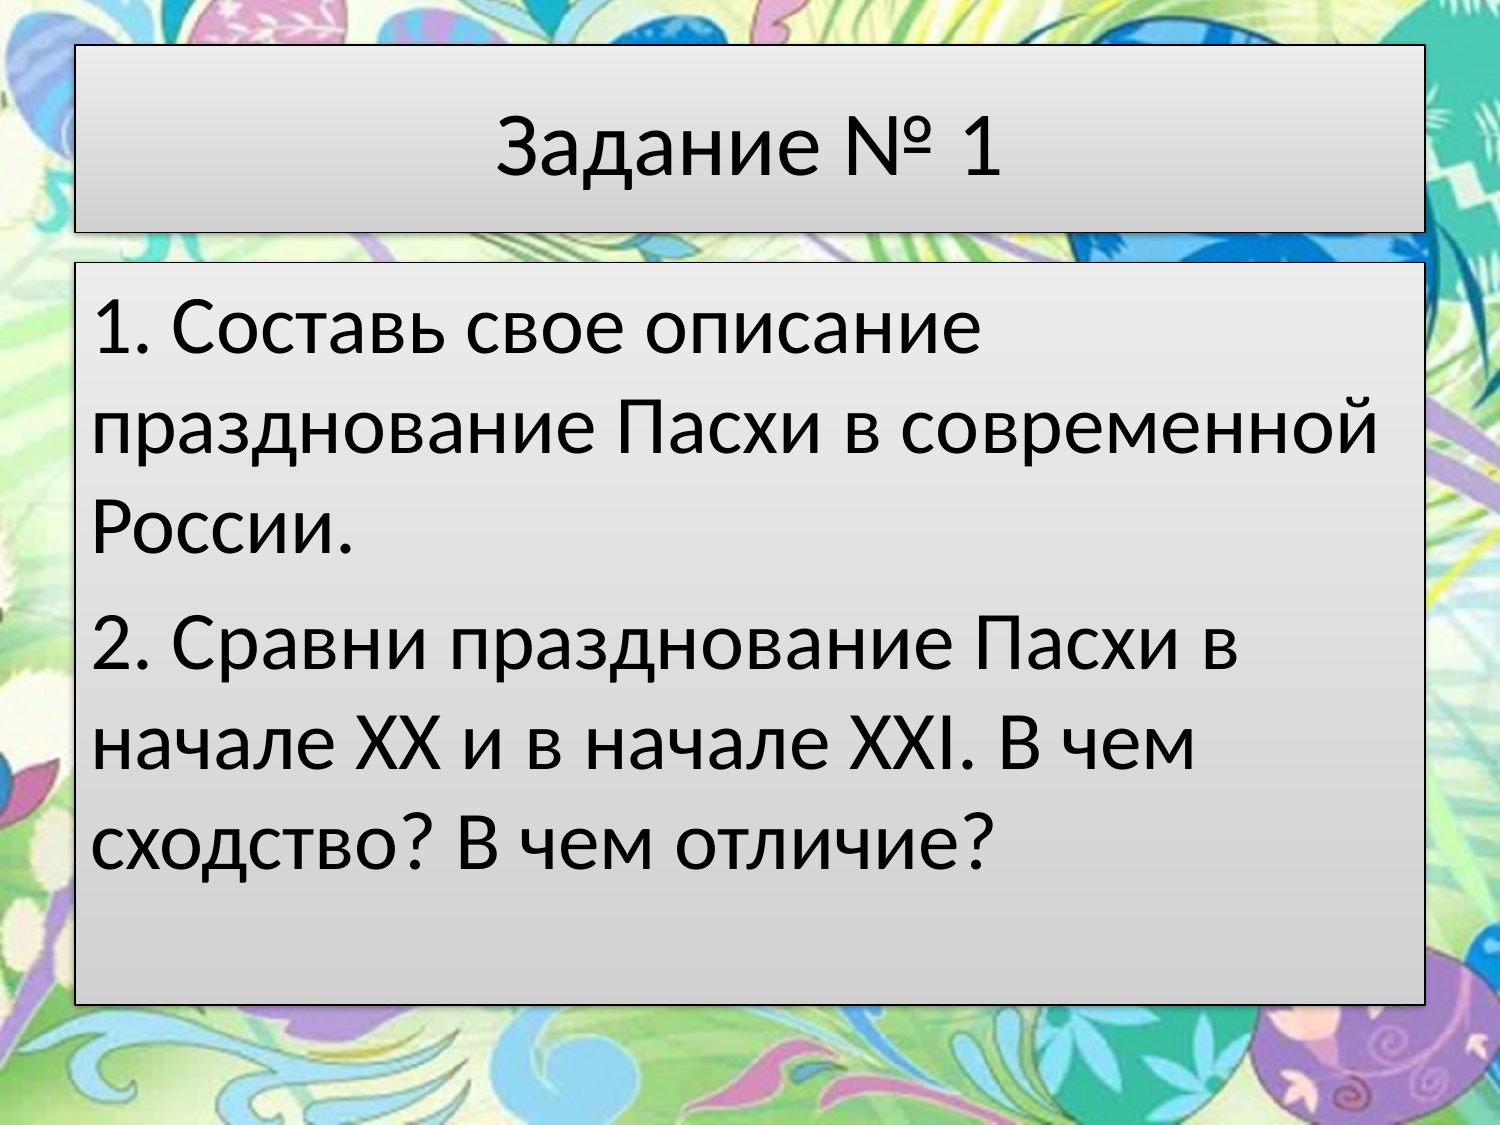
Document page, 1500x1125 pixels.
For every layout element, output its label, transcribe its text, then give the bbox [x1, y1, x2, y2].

title Задание № 1 [74, 44, 1426, 233]
picture [0, 0, 1500, 1125]
list 1. Составь свое описание празднование Пасхи в современной России. 2. Сравни празднование Пасхи в начале ХХ и в начале ХХI. В чем сходство? В чем отличие? [74, 262, 1426, 1006]
